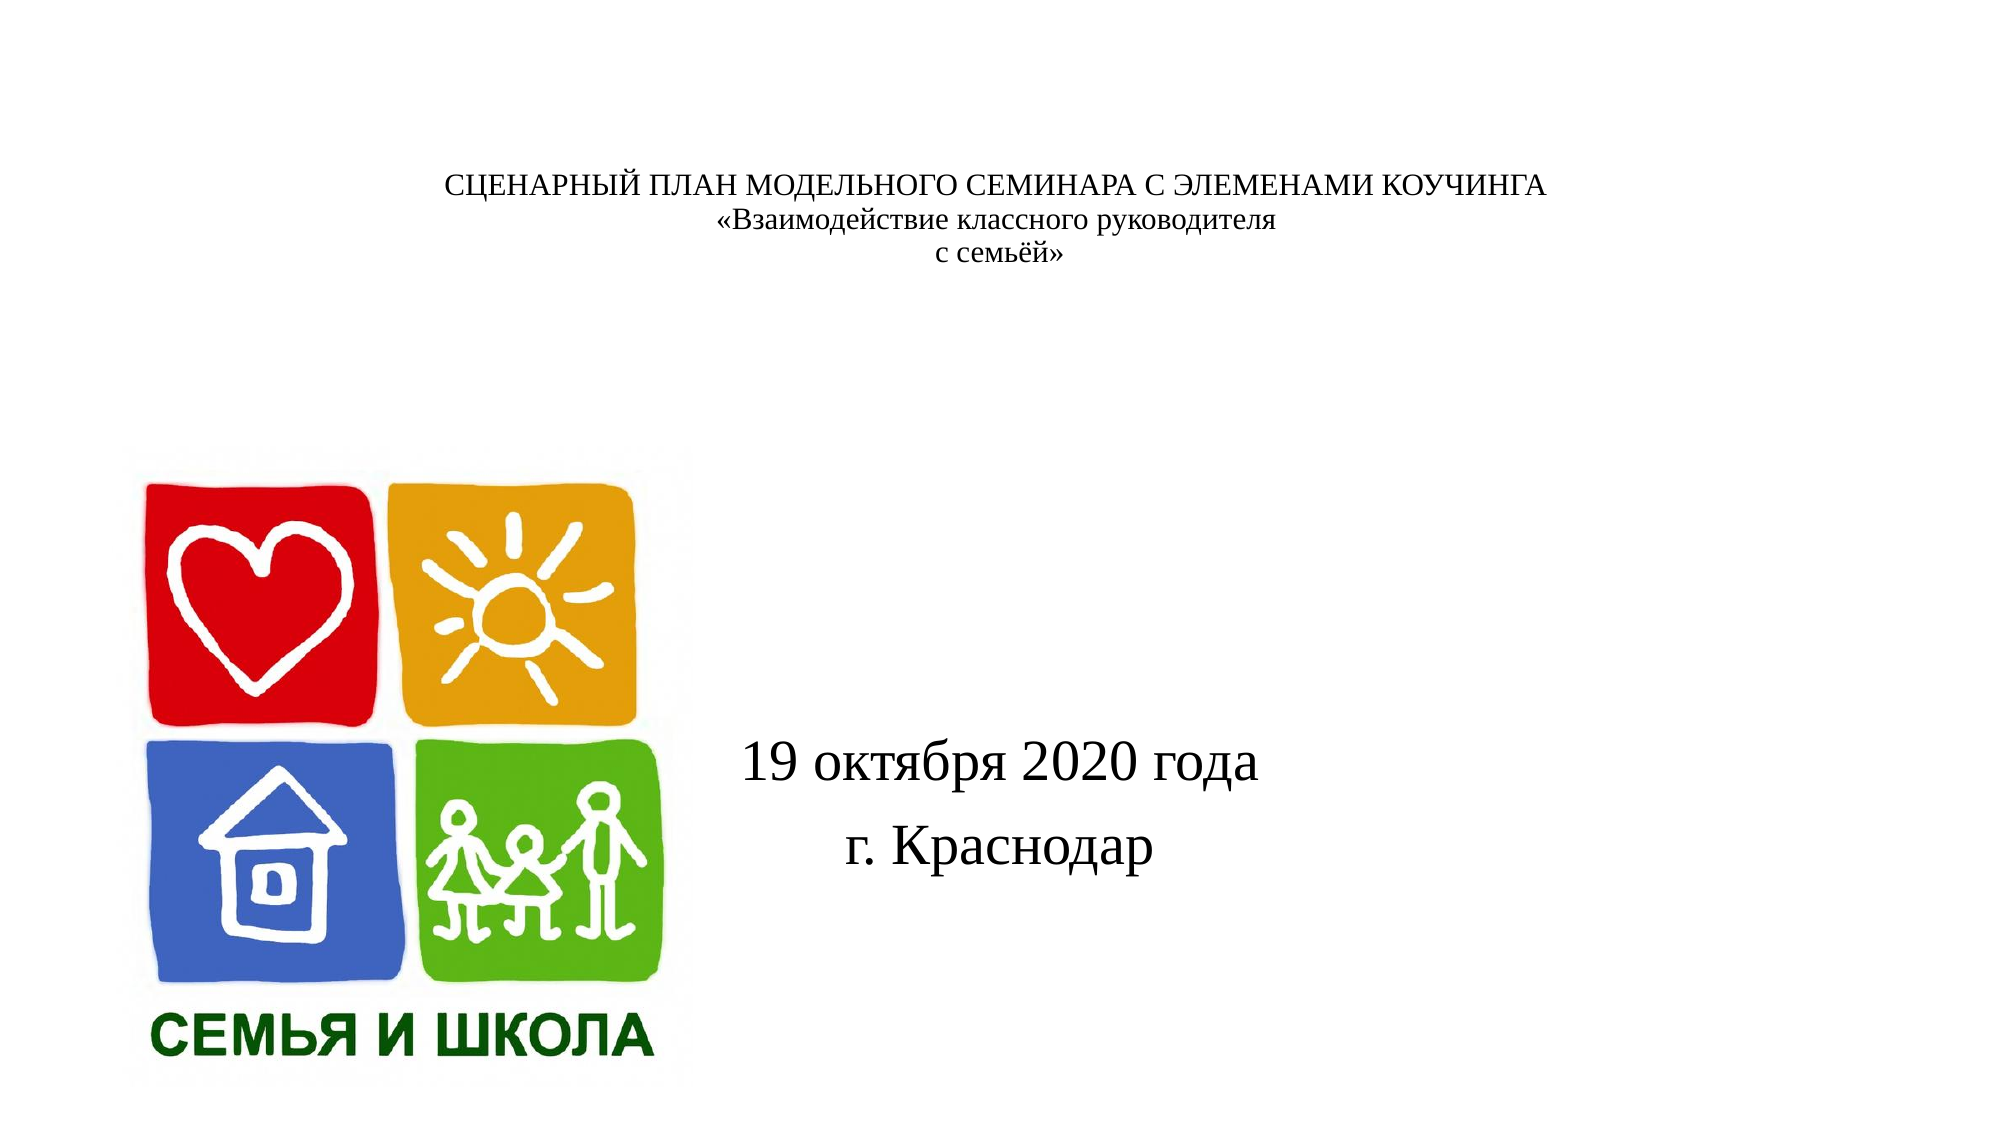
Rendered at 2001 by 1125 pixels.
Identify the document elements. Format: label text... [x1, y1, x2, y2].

list 19 октября 2020 года г. Краснодар [693, 722, 1863, 1014]
picture [102, 446, 693, 1087]
title СЦЕНАРНЫЙ ПЛАН МОДЕЛЬНОГО СЕМИНАРА С ЭЛЕМЕНАМИ КОУЧИНГА «Взаимодействие классного руководителя с семьёй» [137, 59, 1863, 278]
